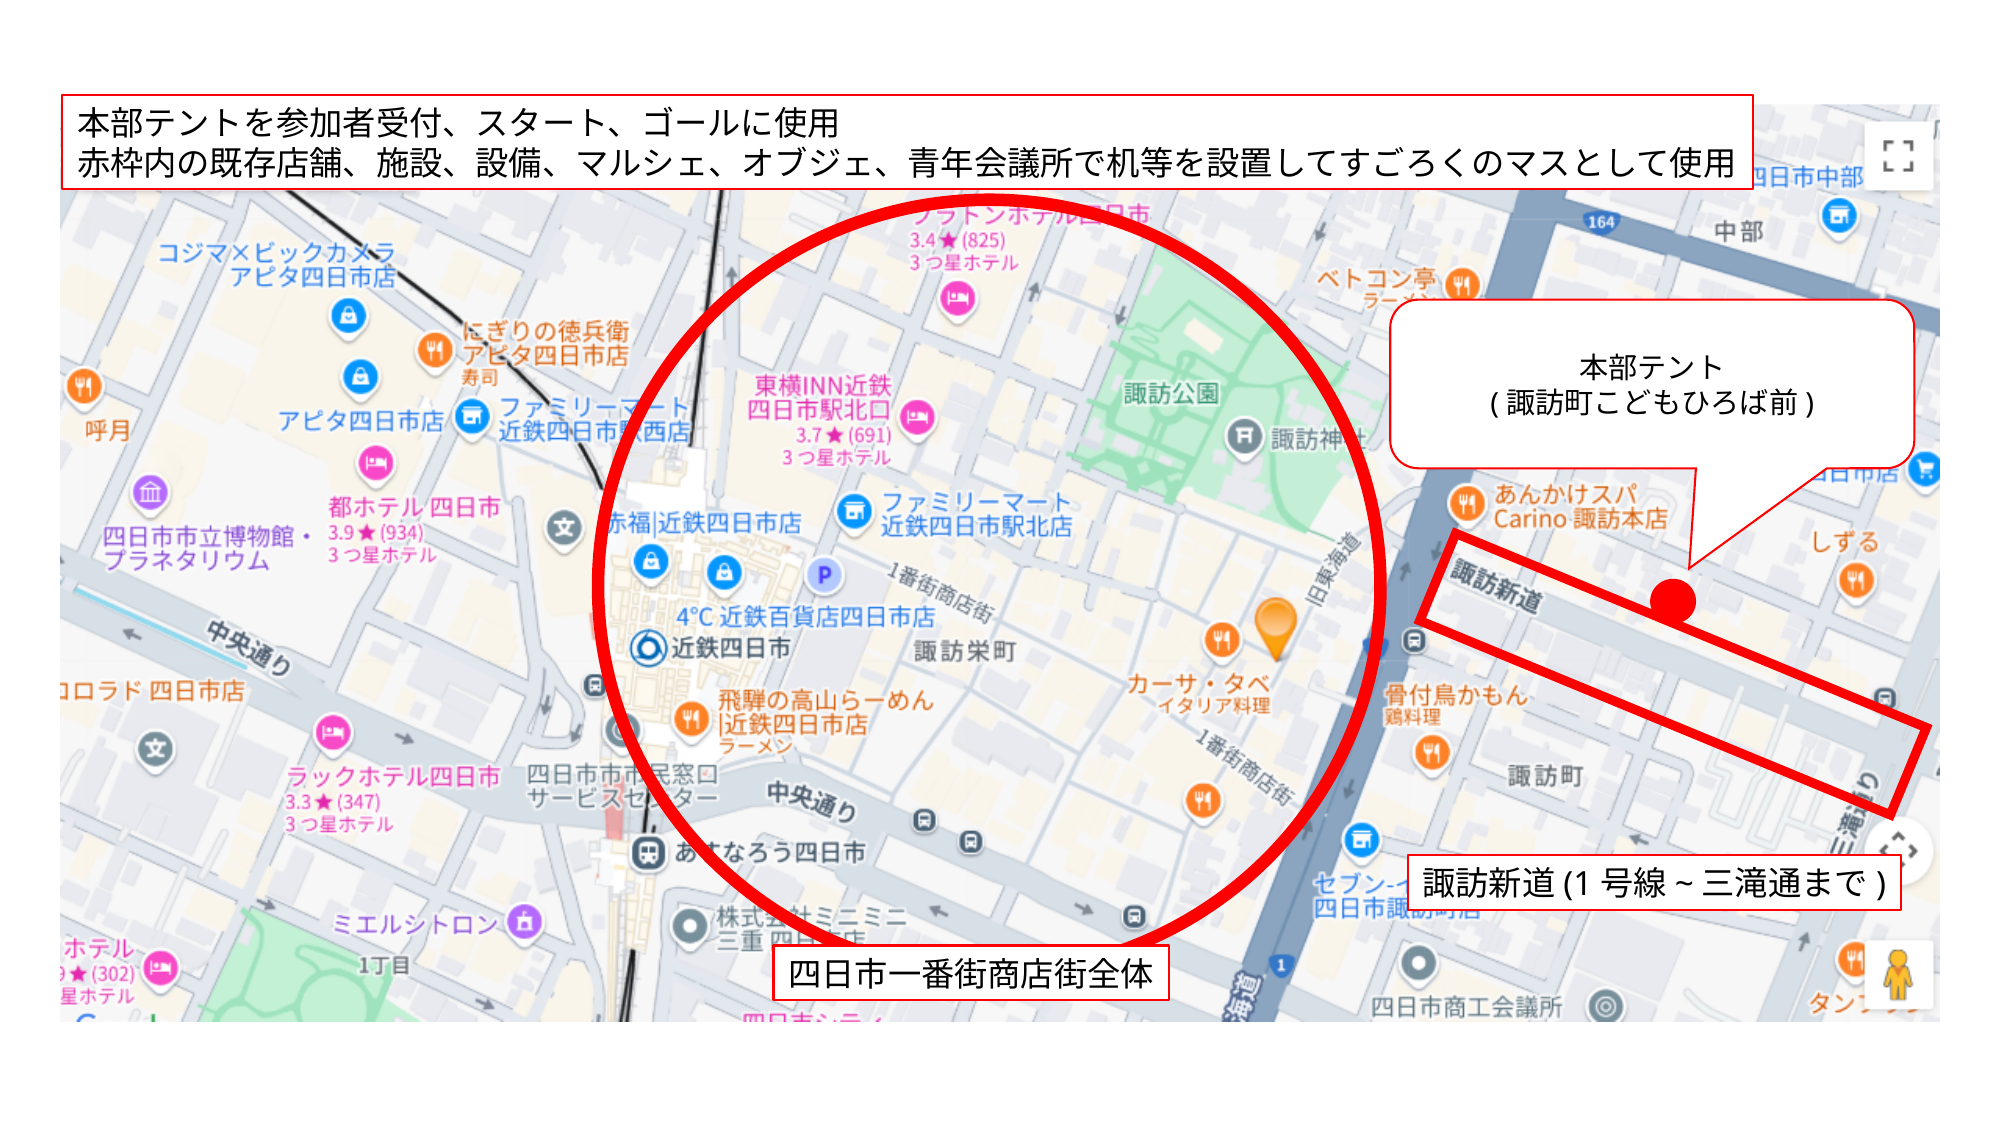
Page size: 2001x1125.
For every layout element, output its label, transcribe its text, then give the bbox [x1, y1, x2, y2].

picture [60, 103, 1940, 1022]
text_box 本部テントを参加者受付、スタート、ゴールに使用 赤枠内の既存店舗、施設、設備、マルシェ、オブジェ、青年会議所で机等を設置してすごろくのマスとして使用 [62, 94, 1753, 103]
